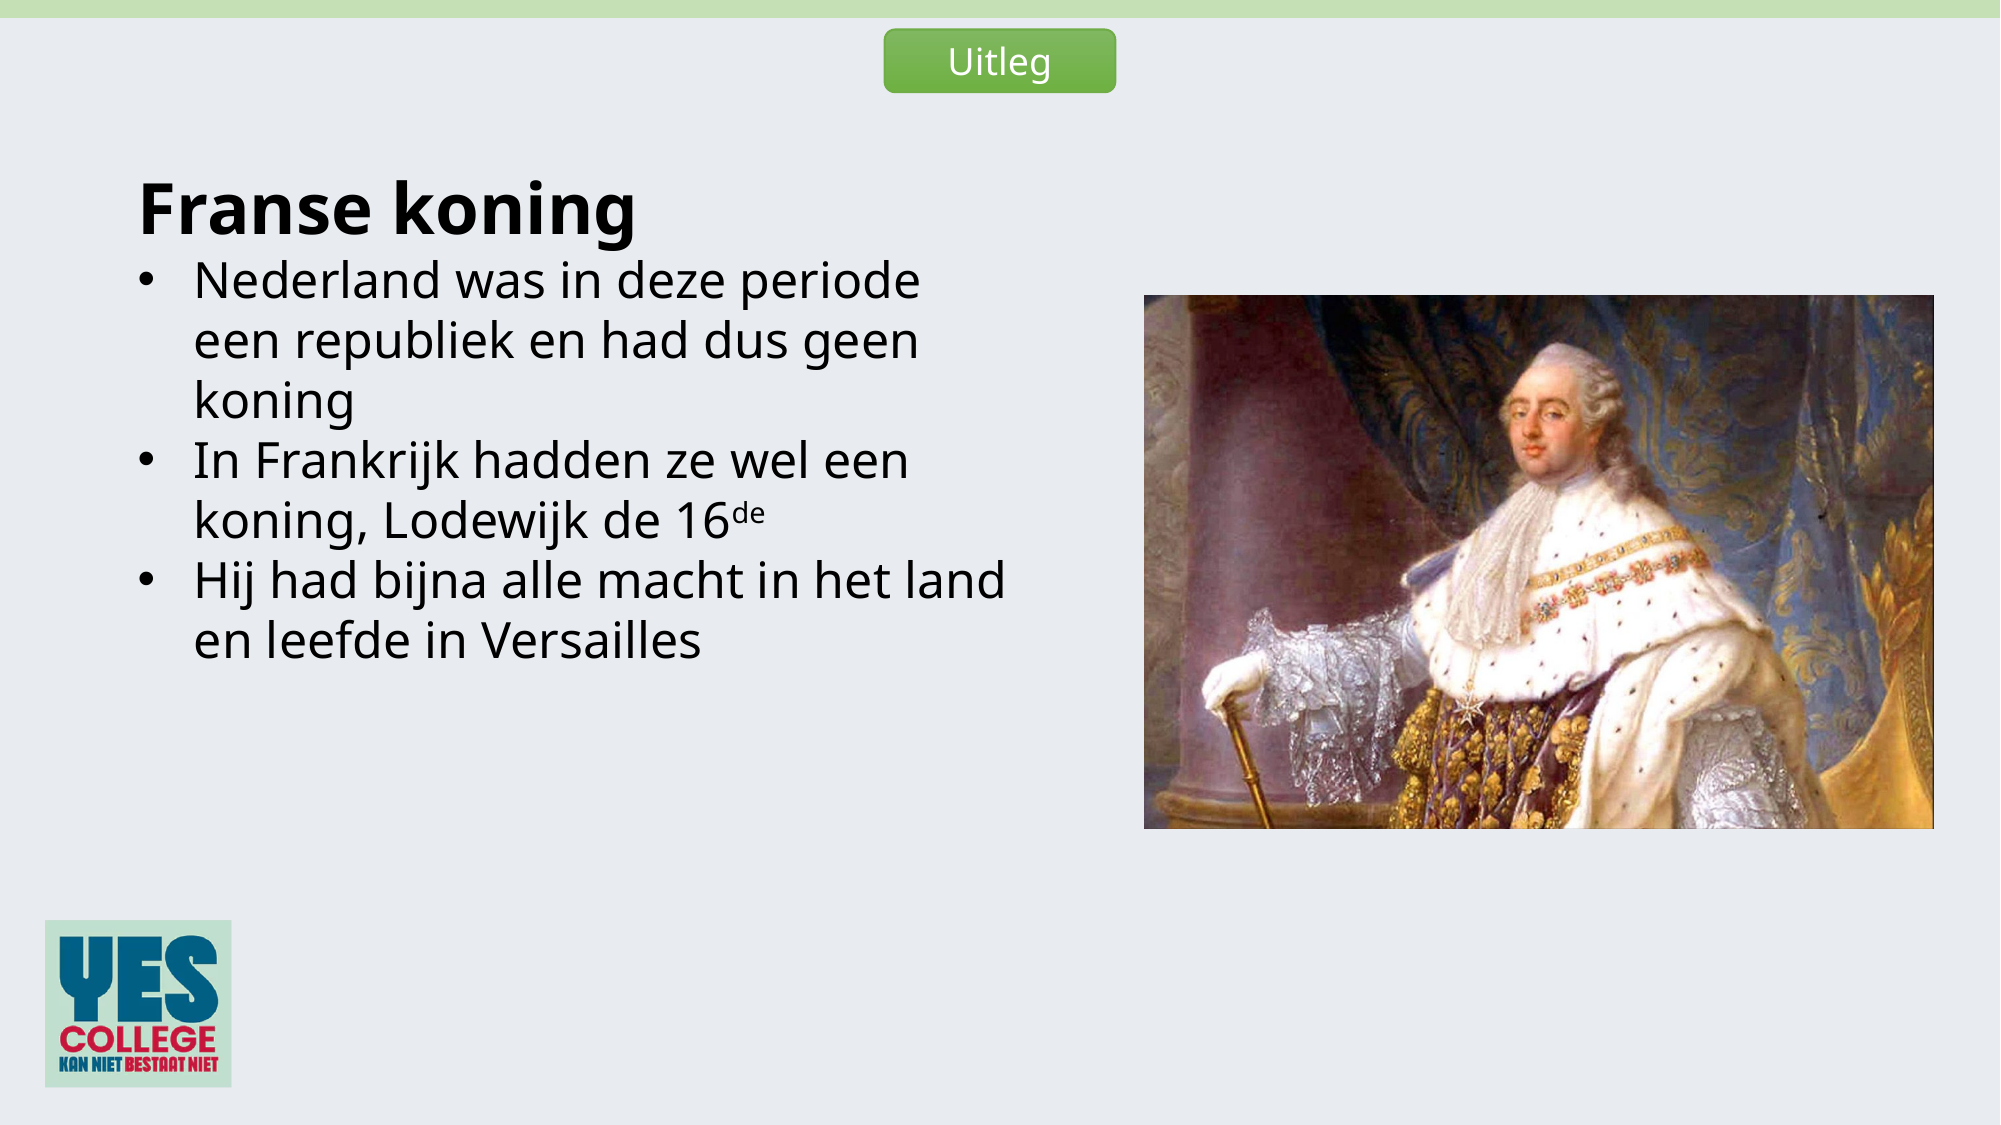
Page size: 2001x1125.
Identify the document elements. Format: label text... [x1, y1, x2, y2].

text_box Uitleg [883, 28, 1117, 94]
picture [1143, 295, 1935, 830]
text_box [0, 0, 2000, 18]
picture [0, 913, 356, 1093]
text_box Franse koning Nederland was in deze periode een republiek en had dus geen koning In Frankrijk hadden ze wel een koning, Lodewijk de 16de Hij had bijna alle macht in het land en leefde in Versailles [122, 156, 1028, 821]
